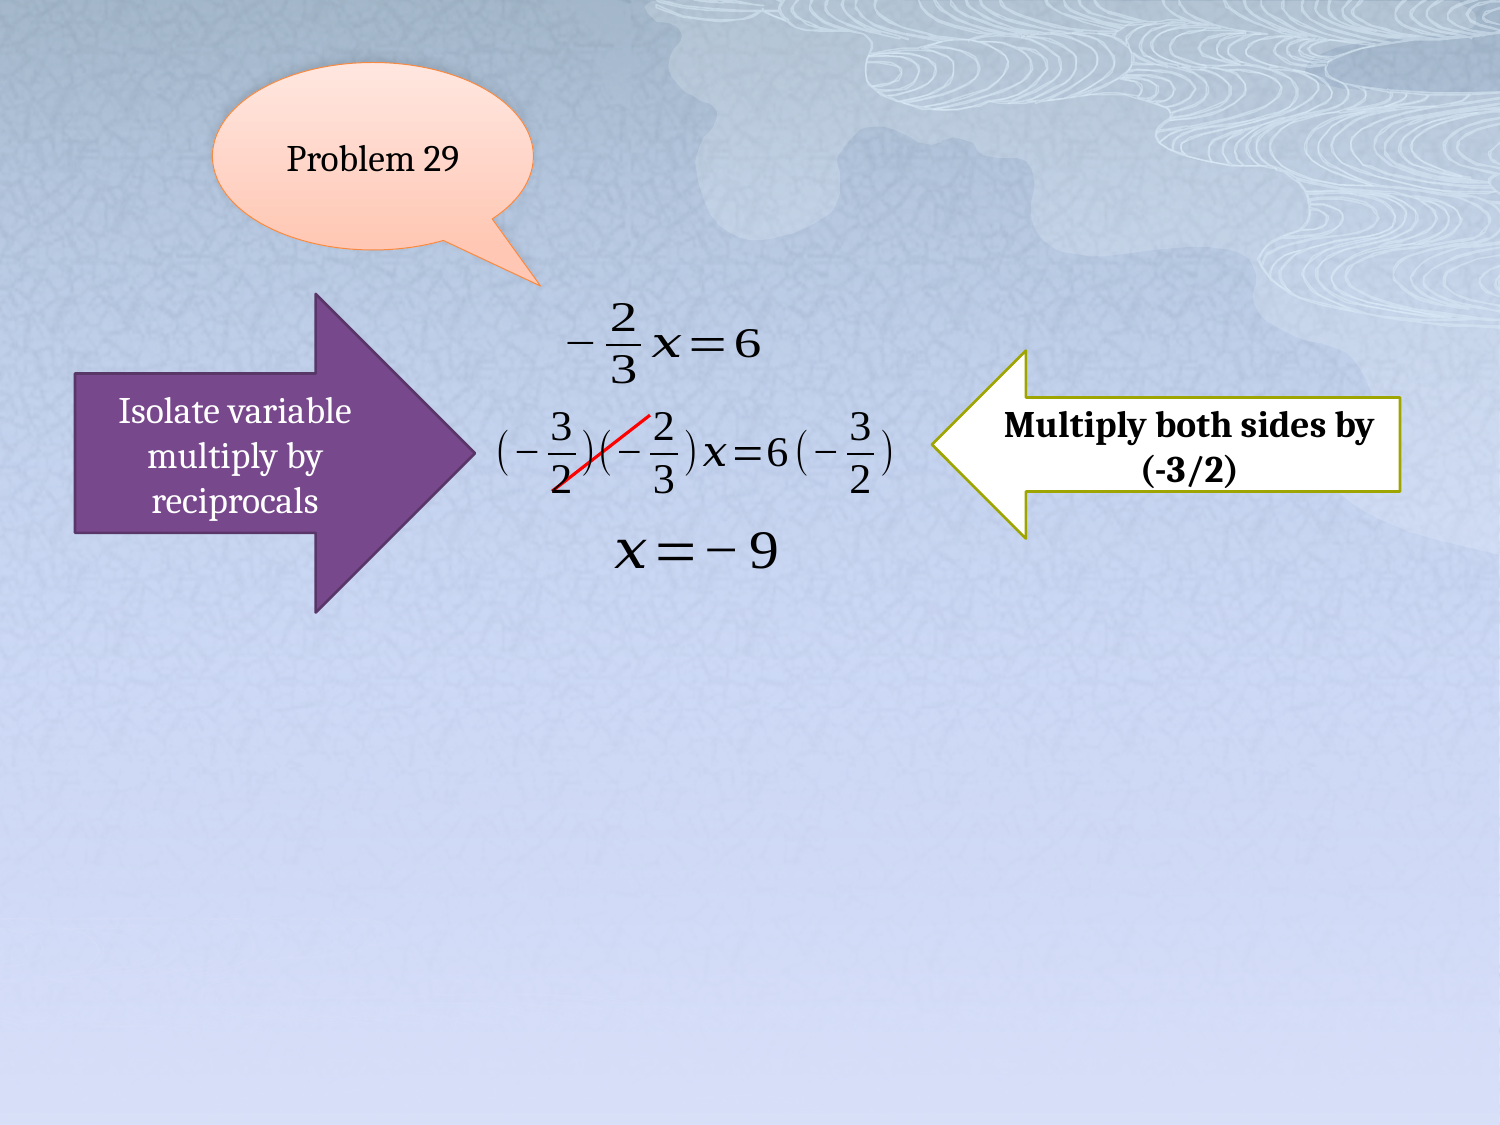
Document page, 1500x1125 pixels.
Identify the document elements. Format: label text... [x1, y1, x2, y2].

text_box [552, 415, 651, 492]
text_box Problem 29 [211, 61, 541, 287]
text_box Multiply both sides by (-3/2) [930, 349, 1402, 540]
text_box Isolate variable multiply by reciprocals [73, 292, 476, 614]
